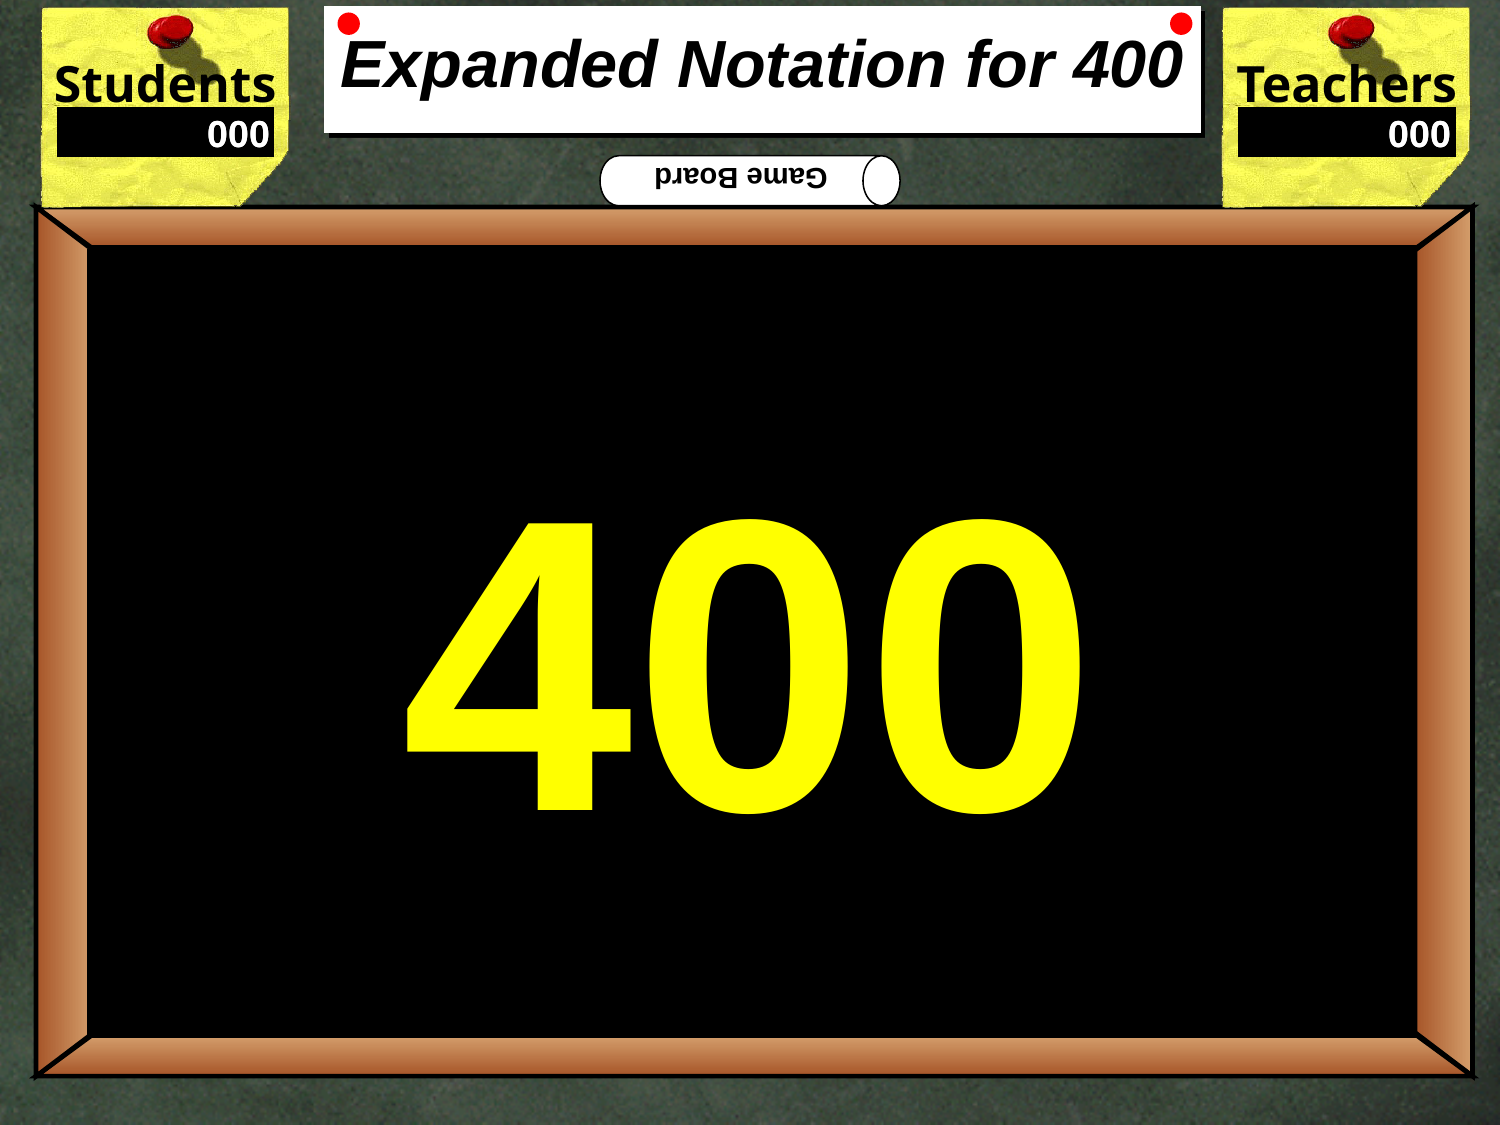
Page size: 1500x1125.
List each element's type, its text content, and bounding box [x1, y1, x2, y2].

title Expanded Notation for 400 [324, 12, 1201, 109]
text_box 400 [87, 249, 1412, 1038]
picture [0, 0, 1500, 1125]
